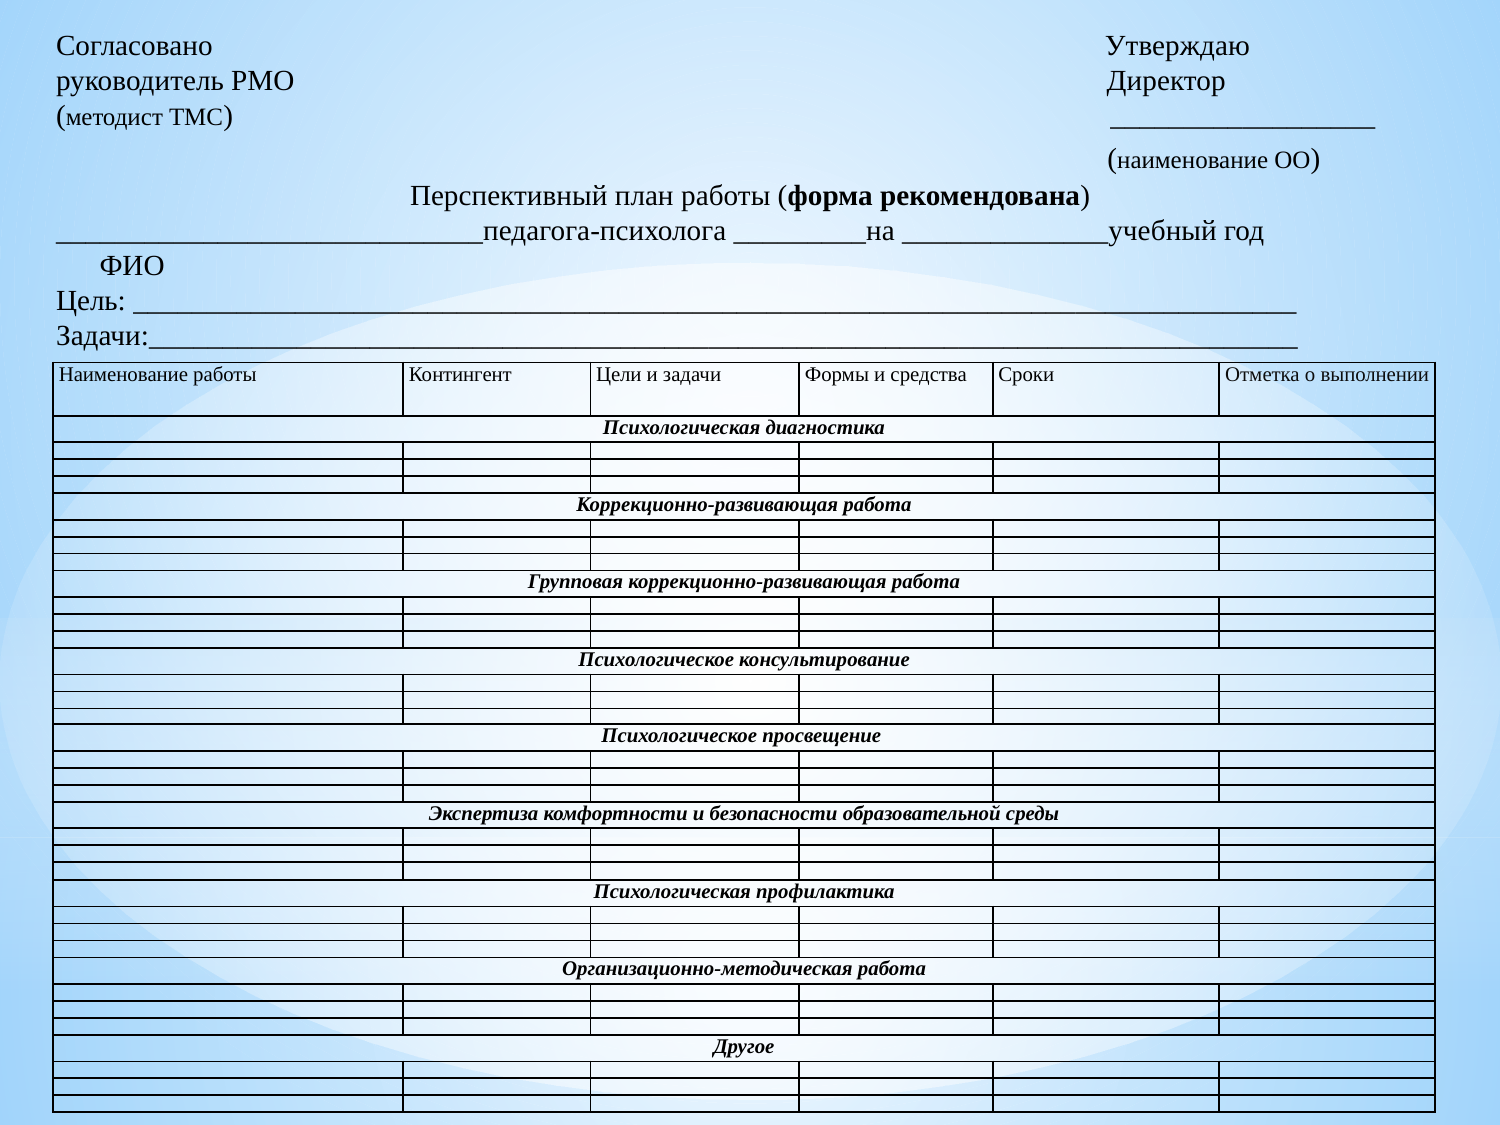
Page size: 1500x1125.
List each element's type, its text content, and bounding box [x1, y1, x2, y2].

table_cell [994, 538, 1218, 553]
table_cell [54, 443, 402, 458]
table_cell [800, 846, 992, 861]
table_cell [54, 924, 402, 940]
table_cell [1220, 1096, 1434, 1111]
table_cell [994, 477, 1218, 492]
table_cell Групповая коррекционно-развивающая работа [54, 571, 1434, 596]
table_cell [591, 554, 798, 570]
table_cell [54, 846, 402, 861]
table_cell [994, 615, 1218, 630]
table_cell [800, 1062, 992, 1077]
table_cell [994, 1019, 1218, 1034]
table_cell [1220, 985, 1434, 1000]
table_cell [800, 752, 992, 767]
table_cell [1220, 554, 1434, 570]
table_cell [994, 675, 1218, 691]
table_cell [994, 829, 1218, 844]
table_cell [994, 924, 1218, 940]
table_cell [404, 538, 590, 553]
table_cell Экспертиза комфортности и безопасности образовательной среды [54, 803, 1434, 827]
table_cell [591, 846, 798, 861]
table_cell [1220, 1002, 1434, 1017]
table_cell [800, 941, 992, 957]
table_cell [800, 1079, 992, 1094]
table_cell [1220, 632, 1434, 647]
table_cell [591, 985, 798, 1000]
table_cell [994, 786, 1218, 801]
table_cell [404, 846, 590, 861]
table_cell [591, 615, 798, 630]
table_cell [800, 521, 992, 536]
table_cell [54, 477, 402, 492]
table_cell [404, 443, 590, 458]
table_cell [54, 1002, 402, 1017]
table_cell [54, 786, 402, 801]
table_cell [404, 615, 590, 630]
table_cell [1220, 538, 1434, 553]
table_cell [404, 829, 590, 844]
table_cell [800, 786, 992, 801]
table_header Цели и задачи [591, 363, 798, 415]
table_cell [54, 1096, 402, 1111]
table_cell Психологическое консультирование [54, 649, 1434, 674]
table_cell [994, 1079, 1218, 1094]
table_cell [591, 1079, 798, 1094]
table_cell [54, 752, 402, 767]
table_cell [404, 863, 590, 879]
table_cell [1220, 863, 1434, 879]
table_cell [54, 985, 402, 1000]
table_cell [591, 1096, 798, 1111]
table_cell [1220, 1062, 1434, 1077]
table_cell Коррекционно-развивающая работа [54, 494, 1434, 519]
table_cell [1220, 769, 1434, 784]
table_cell [591, 1019, 798, 1034]
table_cell [1220, 907, 1434, 923]
table_cell [800, 598, 992, 613]
table_cell [994, 752, 1218, 767]
table_header Сроки [994, 363, 1218, 415]
table_cell Психологическая профилактика [54, 881, 1434, 906]
table_cell [591, 709, 798, 723]
table_cell [1220, 924, 1434, 940]
table_cell [404, 907, 590, 923]
table_header Контингент [404, 363, 590, 415]
table_cell [800, 863, 992, 879]
table_cell [1220, 786, 1434, 801]
table_cell [404, 1019, 590, 1034]
table_cell [404, 1079, 590, 1094]
table_header Формы и средства [800, 363, 992, 415]
table_cell [800, 709, 992, 723]
table_cell [591, 598, 798, 613]
table_cell [591, 924, 798, 940]
table_cell [800, 538, 992, 553]
table_cell [54, 675, 402, 691]
table_cell [1220, 460, 1434, 475]
table_cell [591, 769, 798, 784]
table_cell [404, 924, 590, 940]
table_cell [591, 443, 798, 458]
table_cell [591, 538, 798, 553]
table_cell [994, 598, 1218, 613]
table_cell [994, 985, 1218, 1000]
table_cell [404, 769, 590, 784]
table_header Наименование работы [54, 363, 402, 415]
table_cell [404, 632, 590, 647]
table_cell Другое [54, 1036, 1434, 1061]
table_cell [994, 863, 1218, 879]
table_cell [994, 1062, 1218, 1077]
table_cell [800, 443, 992, 458]
table_cell [800, 769, 992, 784]
table_cell [800, 829, 992, 844]
table_cell [54, 1079, 402, 1094]
table_cell [591, 477, 798, 492]
text_box Согласовано Утверждаю руководитель РМО Директор (методист ТМС) __________________ (наименование ОО) Перспективный план работы (форма рекомендована) _____________________________педагога-психолога _________на ______________учебный год ФИО Цель: _______________________________________________________________________________ Задачи:______________________________________________________________________________ [41, 19, 1459, 359]
table_cell [800, 632, 992, 647]
table_cell [591, 632, 798, 647]
table_cell [994, 632, 1218, 647]
table_cell [591, 460, 798, 475]
table_cell [591, 1062, 798, 1077]
table_cell [1220, 846, 1434, 861]
table_cell [994, 769, 1218, 784]
table_cell [1220, 598, 1434, 613]
table_cell [54, 521, 402, 536]
table_cell [54, 554, 402, 570]
table_cell [404, 692, 590, 708]
table_cell [404, 1096, 590, 1111]
table_cell [994, 1002, 1218, 1017]
table_cell [994, 443, 1218, 458]
table_cell [404, 460, 590, 475]
table_cell [1220, 477, 1434, 492]
table_cell [54, 863, 402, 879]
table_cell Организационно-методическая работа [54, 958, 1434, 983]
table_cell [591, 521, 798, 536]
table_cell [800, 460, 992, 475]
table_cell [800, 1096, 992, 1111]
table_cell [404, 786, 590, 801]
table_cell [54, 615, 402, 630]
table_cell [994, 709, 1218, 723]
table_cell [591, 752, 798, 767]
table_cell [404, 521, 590, 536]
table_cell [54, 692, 402, 708]
table_cell [1220, 941, 1434, 957]
table_cell [1220, 615, 1434, 630]
table_cell [54, 709, 402, 723]
table_cell [54, 769, 402, 784]
table_cell [994, 521, 1218, 536]
table_cell [404, 752, 590, 767]
table_cell [994, 460, 1218, 475]
table_cell [54, 538, 402, 553]
table_cell [994, 907, 1218, 923]
table_cell [994, 1096, 1218, 1111]
table_cell [591, 829, 798, 844]
table_cell [591, 907, 798, 923]
table_cell [54, 941, 402, 957]
table_cell [591, 941, 798, 957]
table_cell [800, 907, 992, 923]
table_cell [800, 985, 992, 1000]
table_cell [404, 1062, 590, 1077]
table_cell [404, 941, 590, 957]
table_cell [404, 1002, 590, 1017]
table_cell [800, 1002, 992, 1017]
table_header Отметка о выполнении [1220, 363, 1434, 415]
table_cell [54, 1062, 402, 1077]
table_cell [1220, 752, 1434, 767]
table_cell [54, 632, 402, 647]
table_cell [1220, 521, 1434, 536]
table_cell [994, 554, 1218, 570]
table_cell [800, 675, 992, 691]
table_cell [800, 477, 992, 492]
table_cell [404, 709, 590, 723]
table_cell [54, 1019, 402, 1034]
table_cell [800, 924, 992, 940]
table_cell Психологическая диагностика [54, 417, 1434, 441]
table_cell [591, 786, 798, 801]
table_cell [1220, 1019, 1434, 1034]
table_cell [404, 985, 590, 1000]
table_cell [591, 1002, 798, 1017]
table_cell [54, 460, 402, 475]
table_cell [1220, 1079, 1434, 1094]
table_cell [404, 675, 590, 691]
table_cell [1220, 675, 1434, 691]
table_cell Психологическое просвещение [54, 725, 1434, 750]
table_cell [54, 598, 402, 613]
table_cell [800, 692, 992, 708]
table_cell [800, 1019, 992, 1034]
table_cell [404, 477, 590, 492]
table_cell [800, 554, 992, 570]
table_cell [1220, 829, 1434, 844]
table_cell [994, 941, 1218, 957]
table_cell [54, 829, 402, 844]
table_cell [994, 692, 1218, 708]
table_cell [404, 598, 590, 613]
table_cell [404, 554, 590, 570]
table_cell [994, 846, 1218, 861]
table_cell [591, 675, 798, 691]
table_cell [54, 907, 402, 923]
table_cell [800, 615, 992, 630]
table_cell [1220, 443, 1434, 458]
table_cell [1220, 709, 1434, 723]
table_cell [591, 692, 798, 708]
table_cell [1220, 692, 1434, 708]
table_cell [591, 863, 798, 879]
